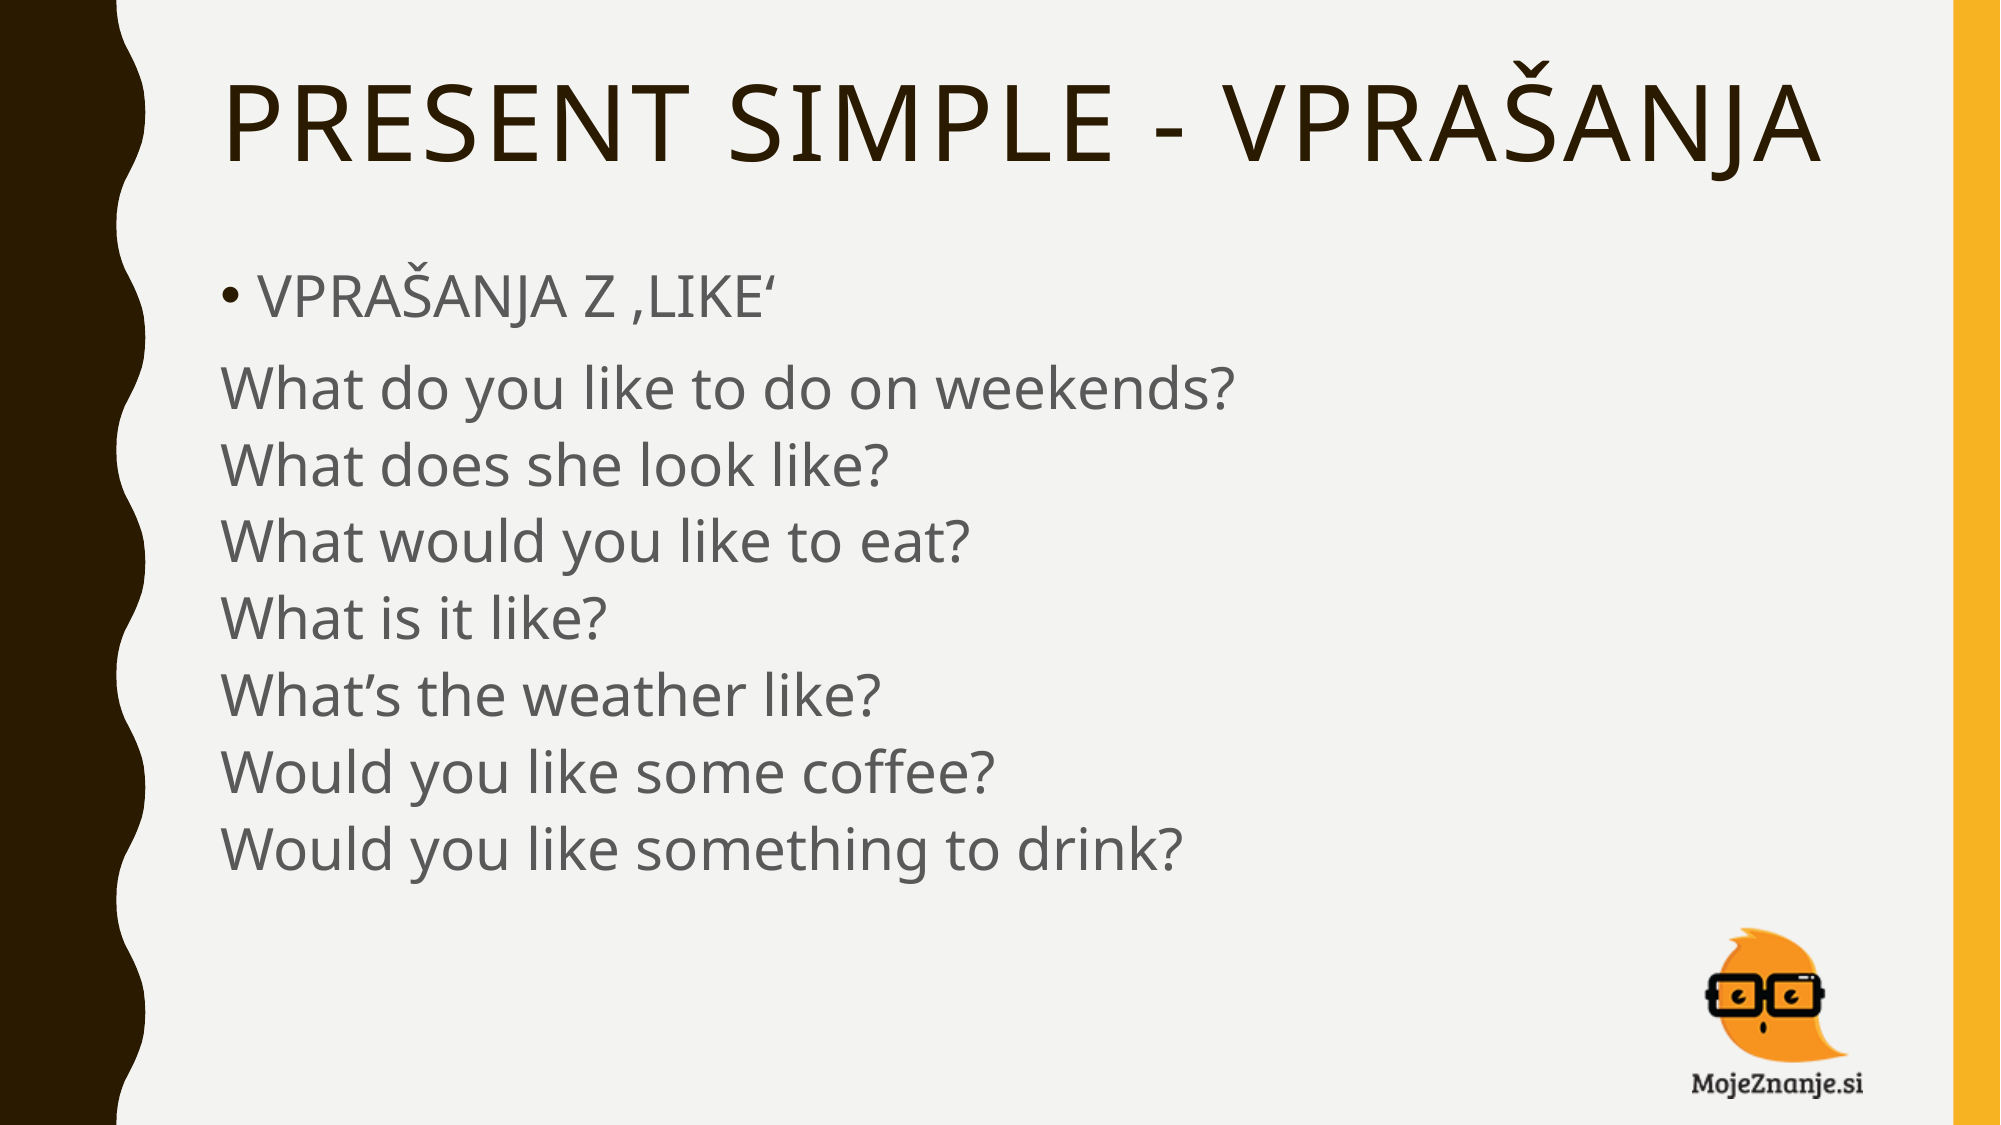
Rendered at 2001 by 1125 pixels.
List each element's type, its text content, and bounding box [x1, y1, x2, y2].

picture [1692, 983, 1863, 1099]
list VPRAŠANJA Z ‚LIKE‘ What do you like to do on weekends? What does she look like? What would you like to eat? What is it like? What’s the weather like? Would you like some coffee? Would you like something to drink? [205, 245, 1875, 983]
title PRESENT SIMPLE - VPRAŠANJA [205, 62, 1875, 245]
